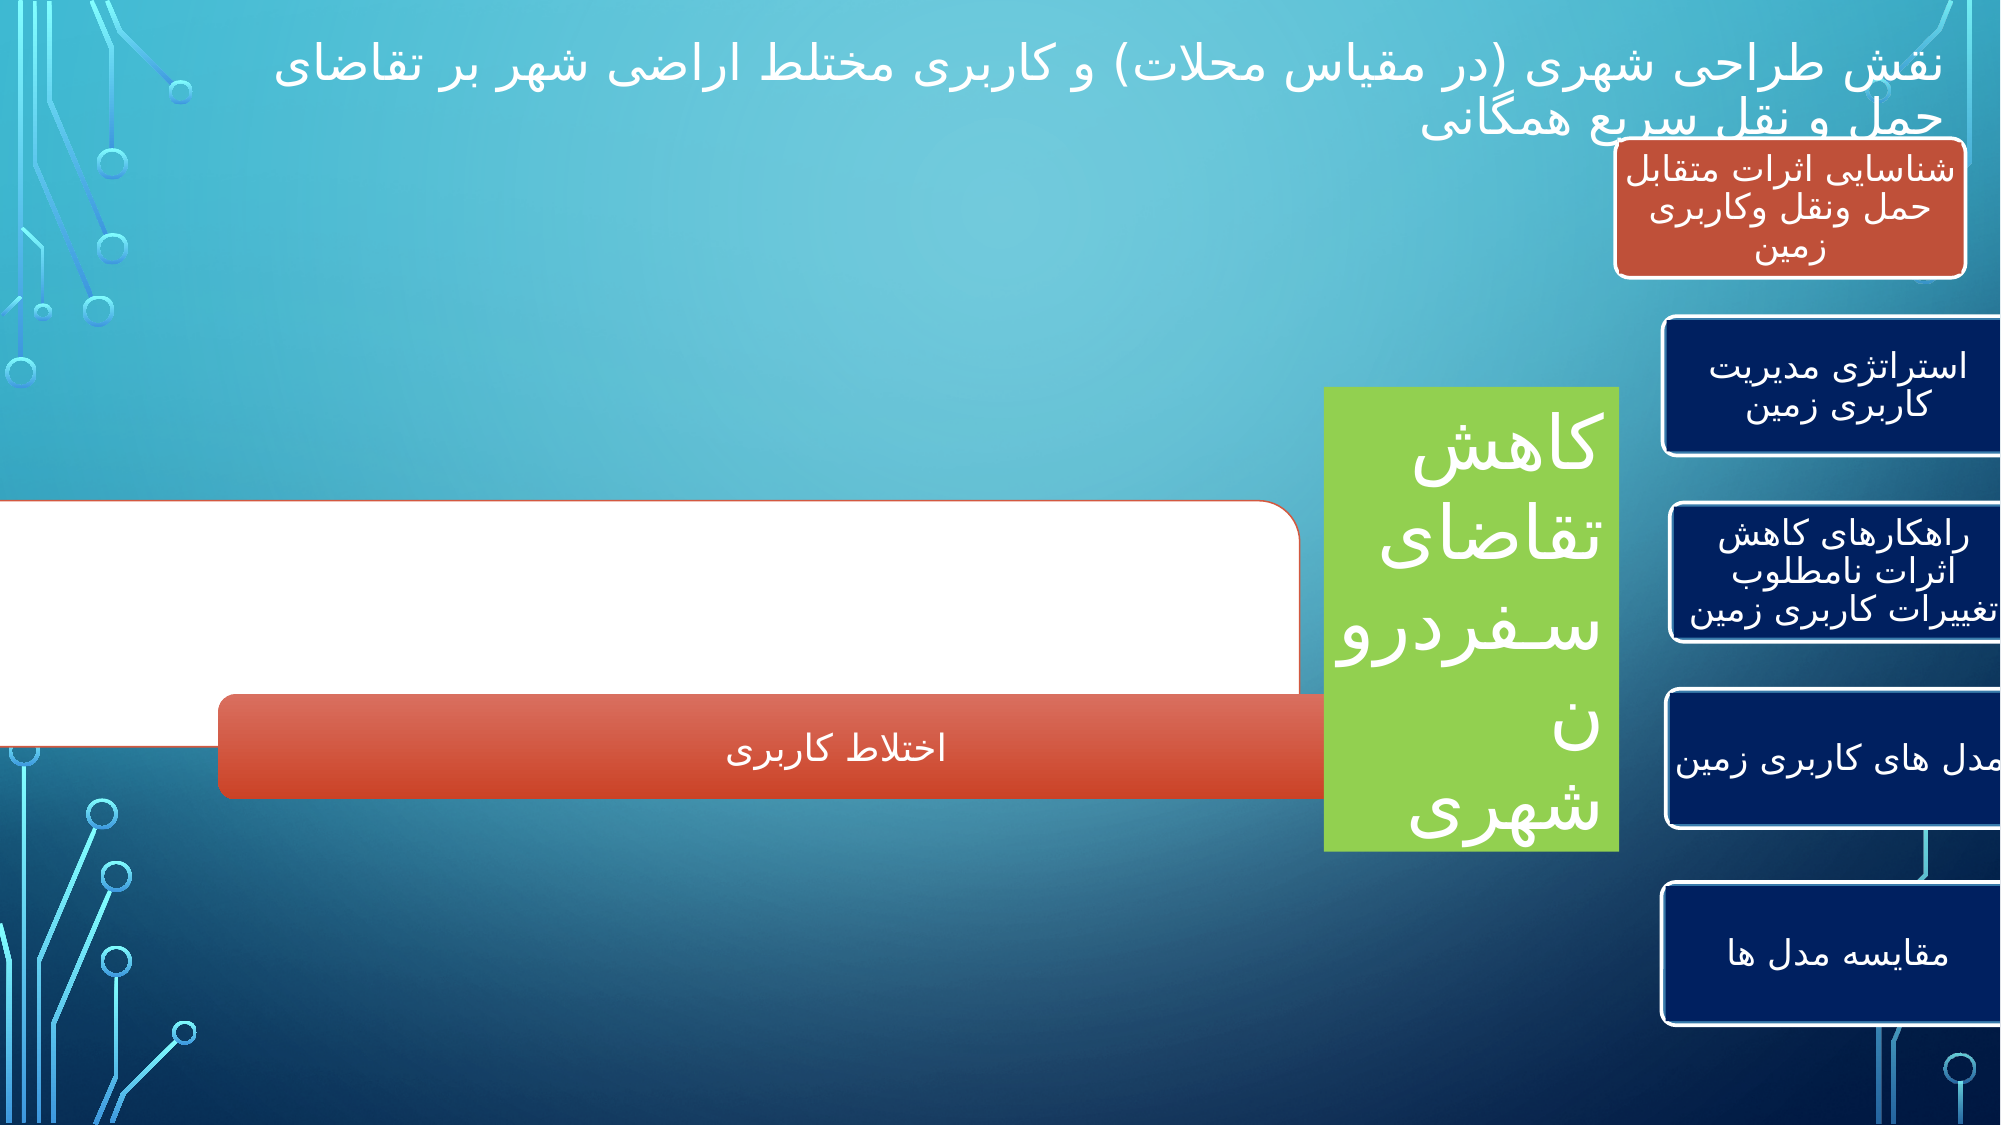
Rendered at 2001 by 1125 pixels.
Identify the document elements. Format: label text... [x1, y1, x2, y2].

text_box کاهش تقاضای سفردرون شهری [1323, 386, 1620, 852]
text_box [1614, 138, 1966, 278]
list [0, 296, 1455, 800]
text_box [1662, 315, 2000, 456]
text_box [1669, 502, 2000, 643]
title نقش طراحی شهری (در مقیاس محلات) و کاربری مختلط اراضی شهر بر تقاضای حمل و نقل سریع همگانی [161, 0, 1962, 186]
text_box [1661, 881, 2000, 1026]
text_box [1665, 688, 2000, 829]
